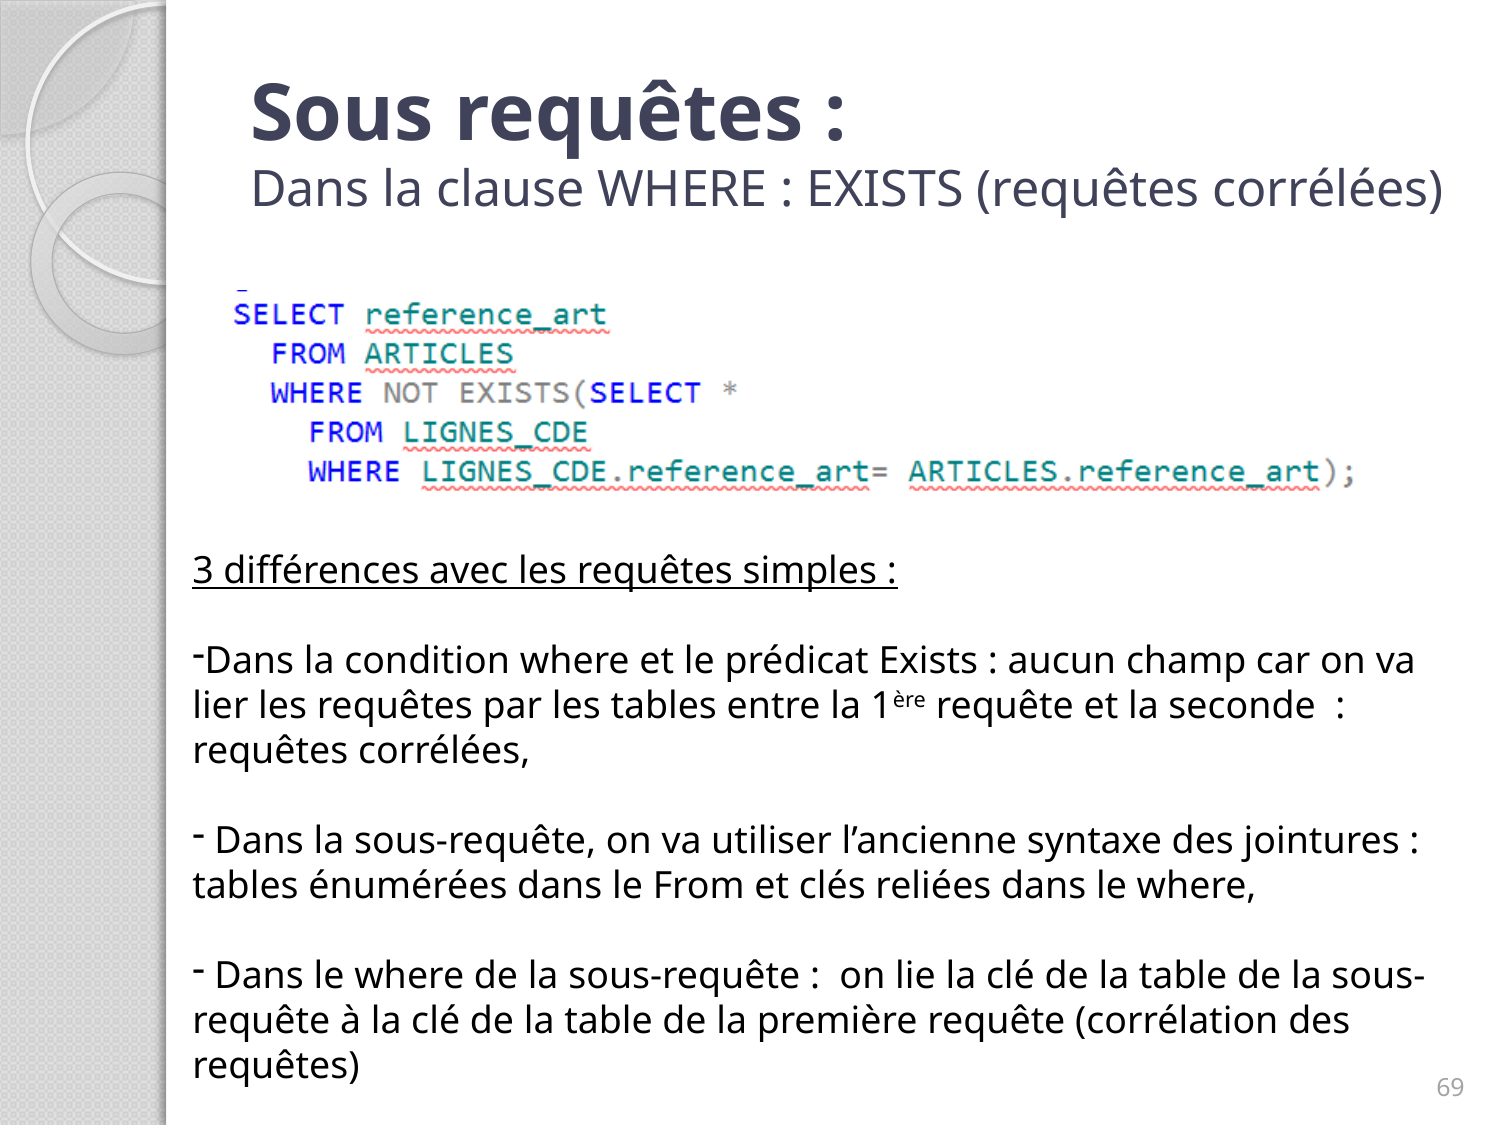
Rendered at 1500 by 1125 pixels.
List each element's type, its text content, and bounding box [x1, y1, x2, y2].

title Sous requêtes : Dans la clause WHERE : EXISTS (requêtes corrélées) [235, 45, 1500, 233]
text_box 3 différences avec les requêtes simples : Dans la condition where et le prédicat Exists : aucun champ car on va lier les requêtes par les tables entre la 1ère requête et la seconde : requêtes corrélées, Dans la sous-requête, on va utiliser l’ancienne syntaxe des jointures : tables énumérées dans le From et clés reliées dans le where, Dans le where de la sous-requête : on lie la clé de la table de la sous-requête à la clé de la table de la première requête (corrélation des requêtes) -> Permet d’avoir plusieurs choses dans le select de la sous-requête [177, 538, 1454, 1125]
picture [229, 290, 1401, 502]
slide_number 69 [1413, 1034, 1488, 1113]
